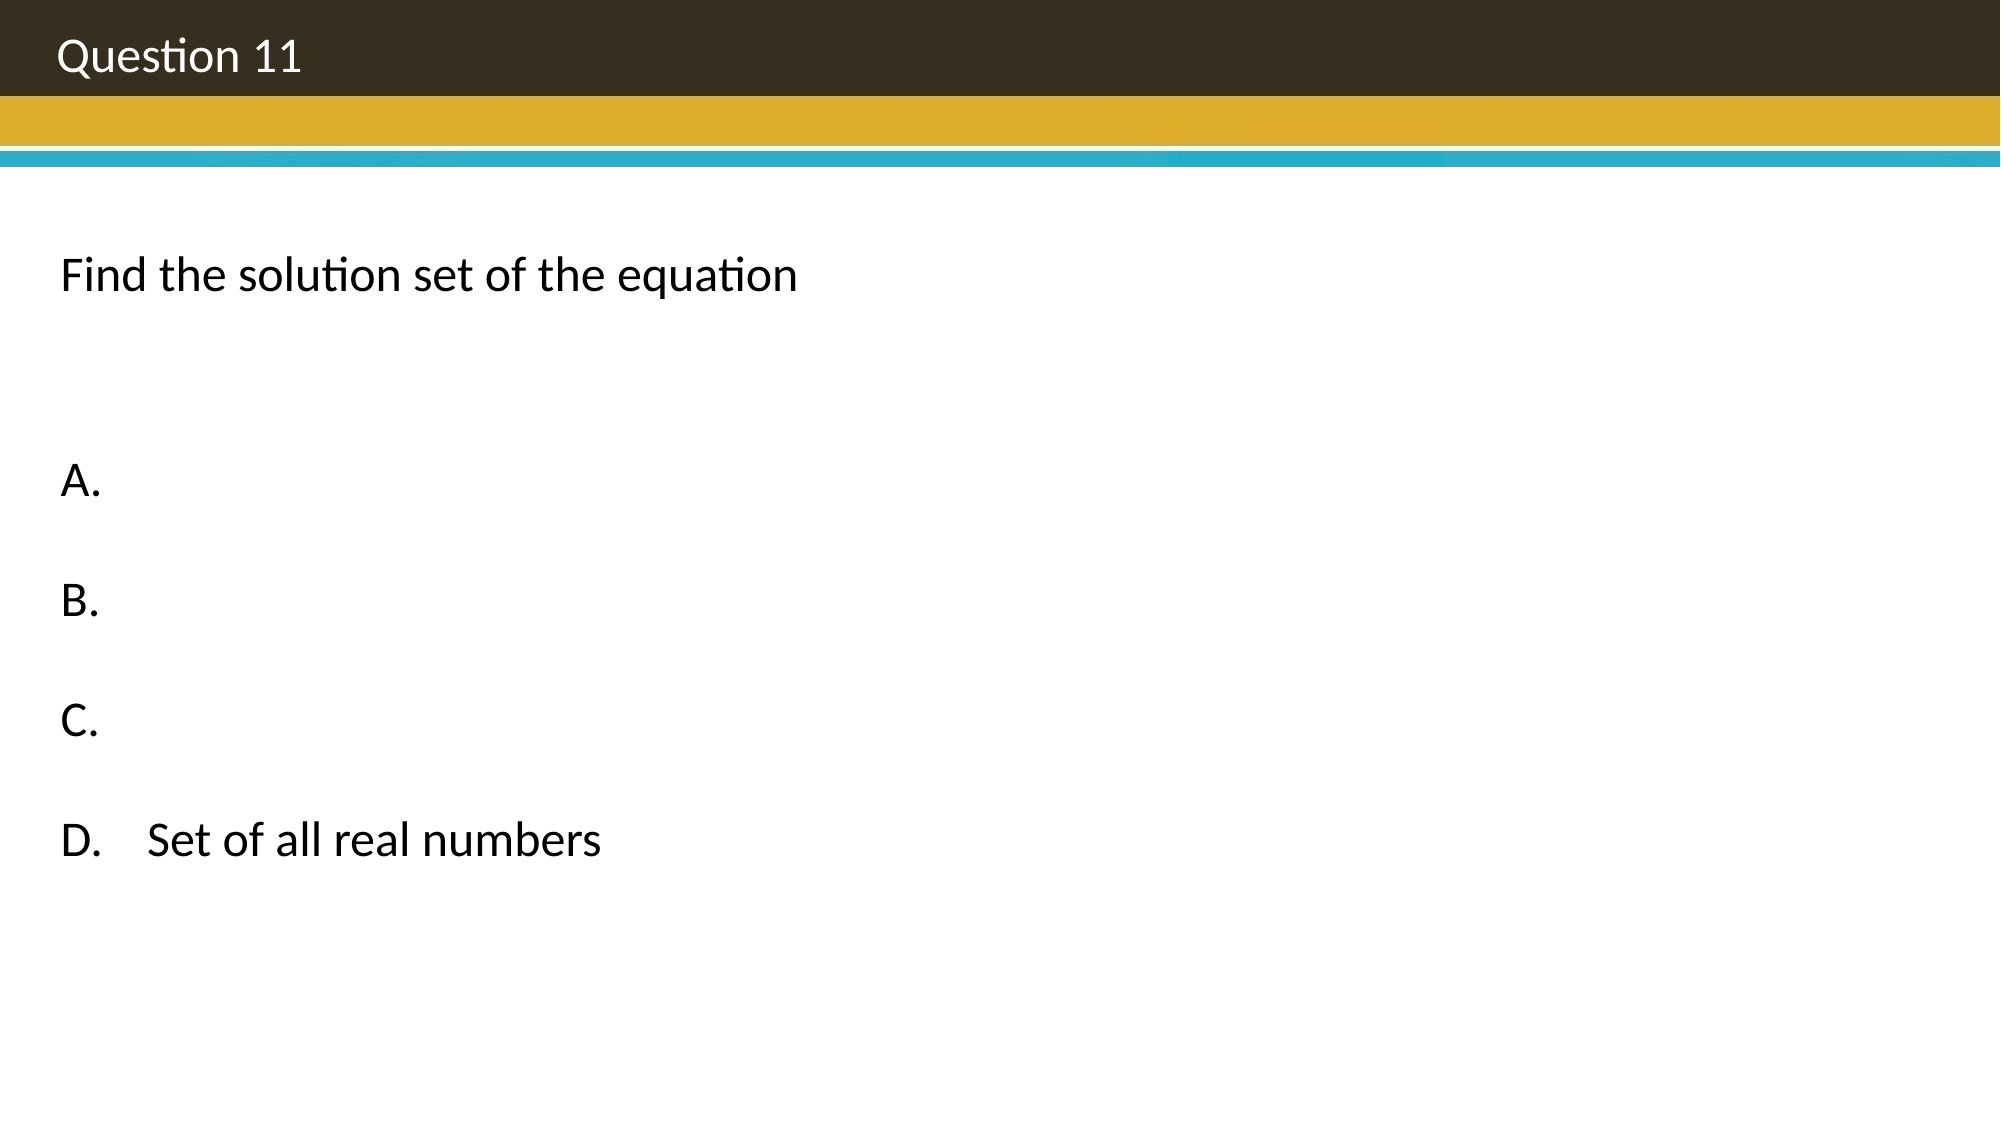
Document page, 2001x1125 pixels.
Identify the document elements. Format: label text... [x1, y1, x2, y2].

text_box Question 11 [41, 14, 318, 90]
picture [0, 0, 2000, 167]
